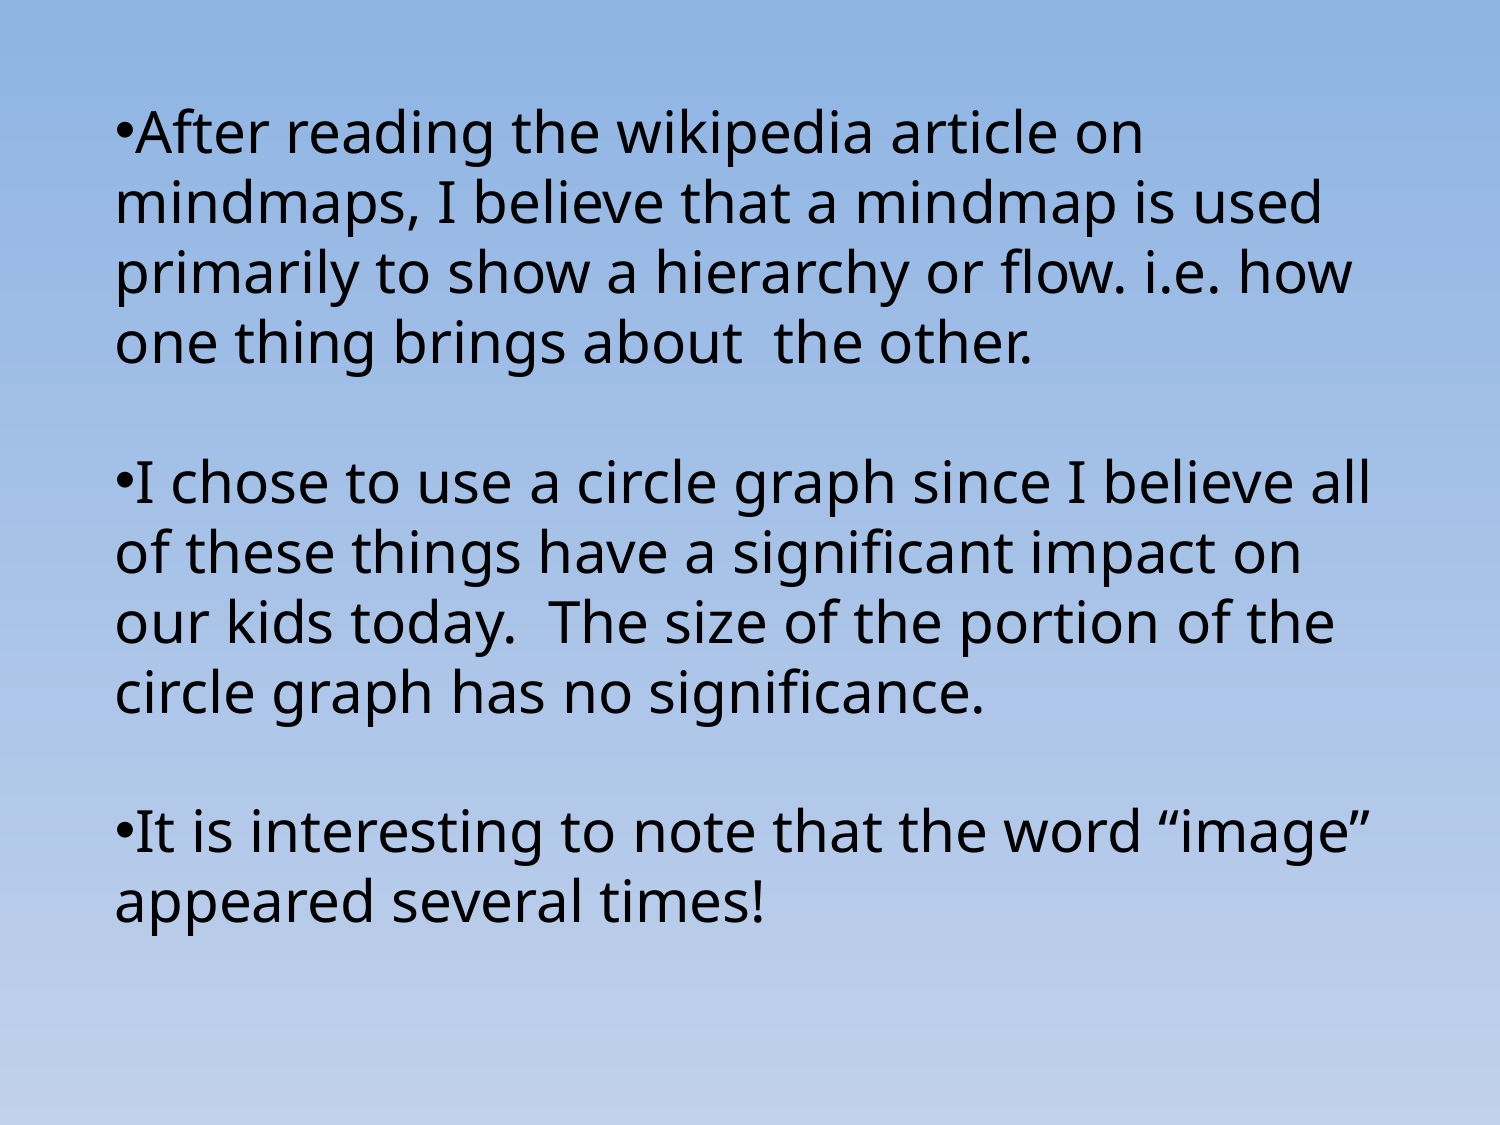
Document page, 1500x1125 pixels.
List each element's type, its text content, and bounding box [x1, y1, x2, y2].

text_box After reading the wikipedia article on mindmaps, I believe that a mindmap is used primarily to show a hierarchy or flow. i.e. how one thing brings about the other. I chose to use a circle graph since I believe all of these things have a significant impact on our kids today. The size of the portion of the circle graph has no significance. It is interesting to note that the word “image” appeared several times! [99, 87, 1413, 942]
